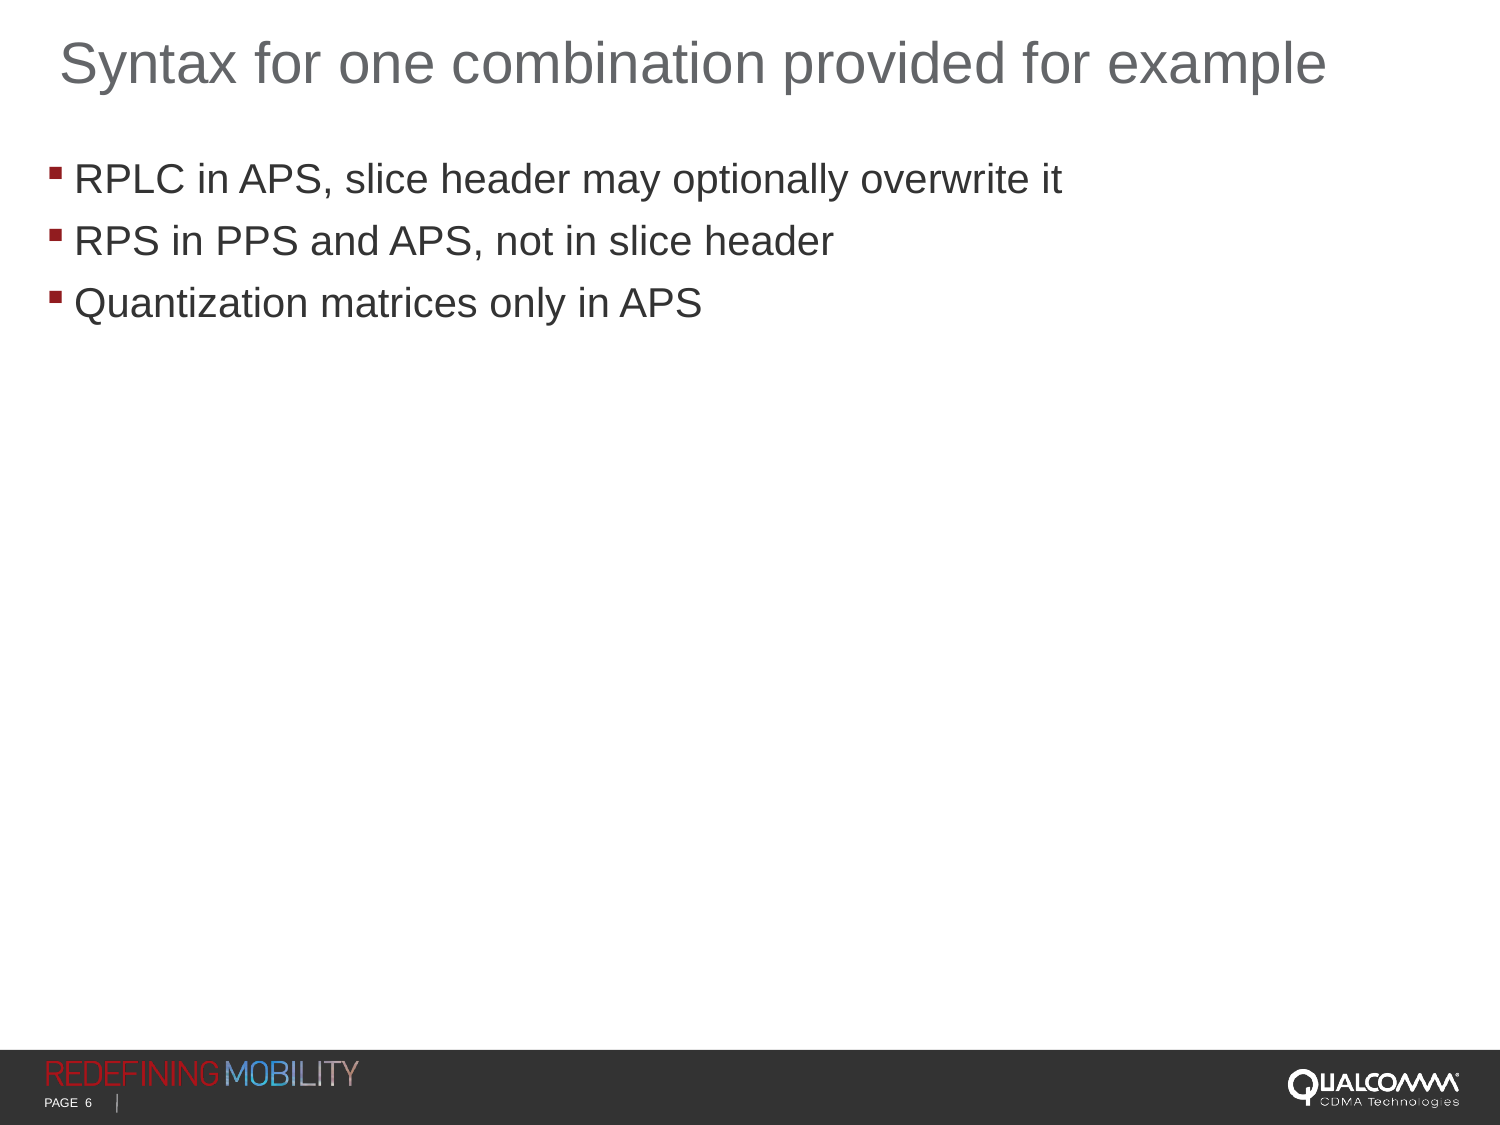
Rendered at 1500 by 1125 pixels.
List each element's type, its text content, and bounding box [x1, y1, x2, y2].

picture [31, 1049, 369, 1098]
picture [1278, 1058, 1478, 1114]
title Syntax for one combination provided for example [44, 20, 1483, 113]
list RPLC in APS, slice header may optionally overwrite it RPS in PPS and APS, not in slice header Quantization matrices only in APS [30, 148, 1469, 1021]
